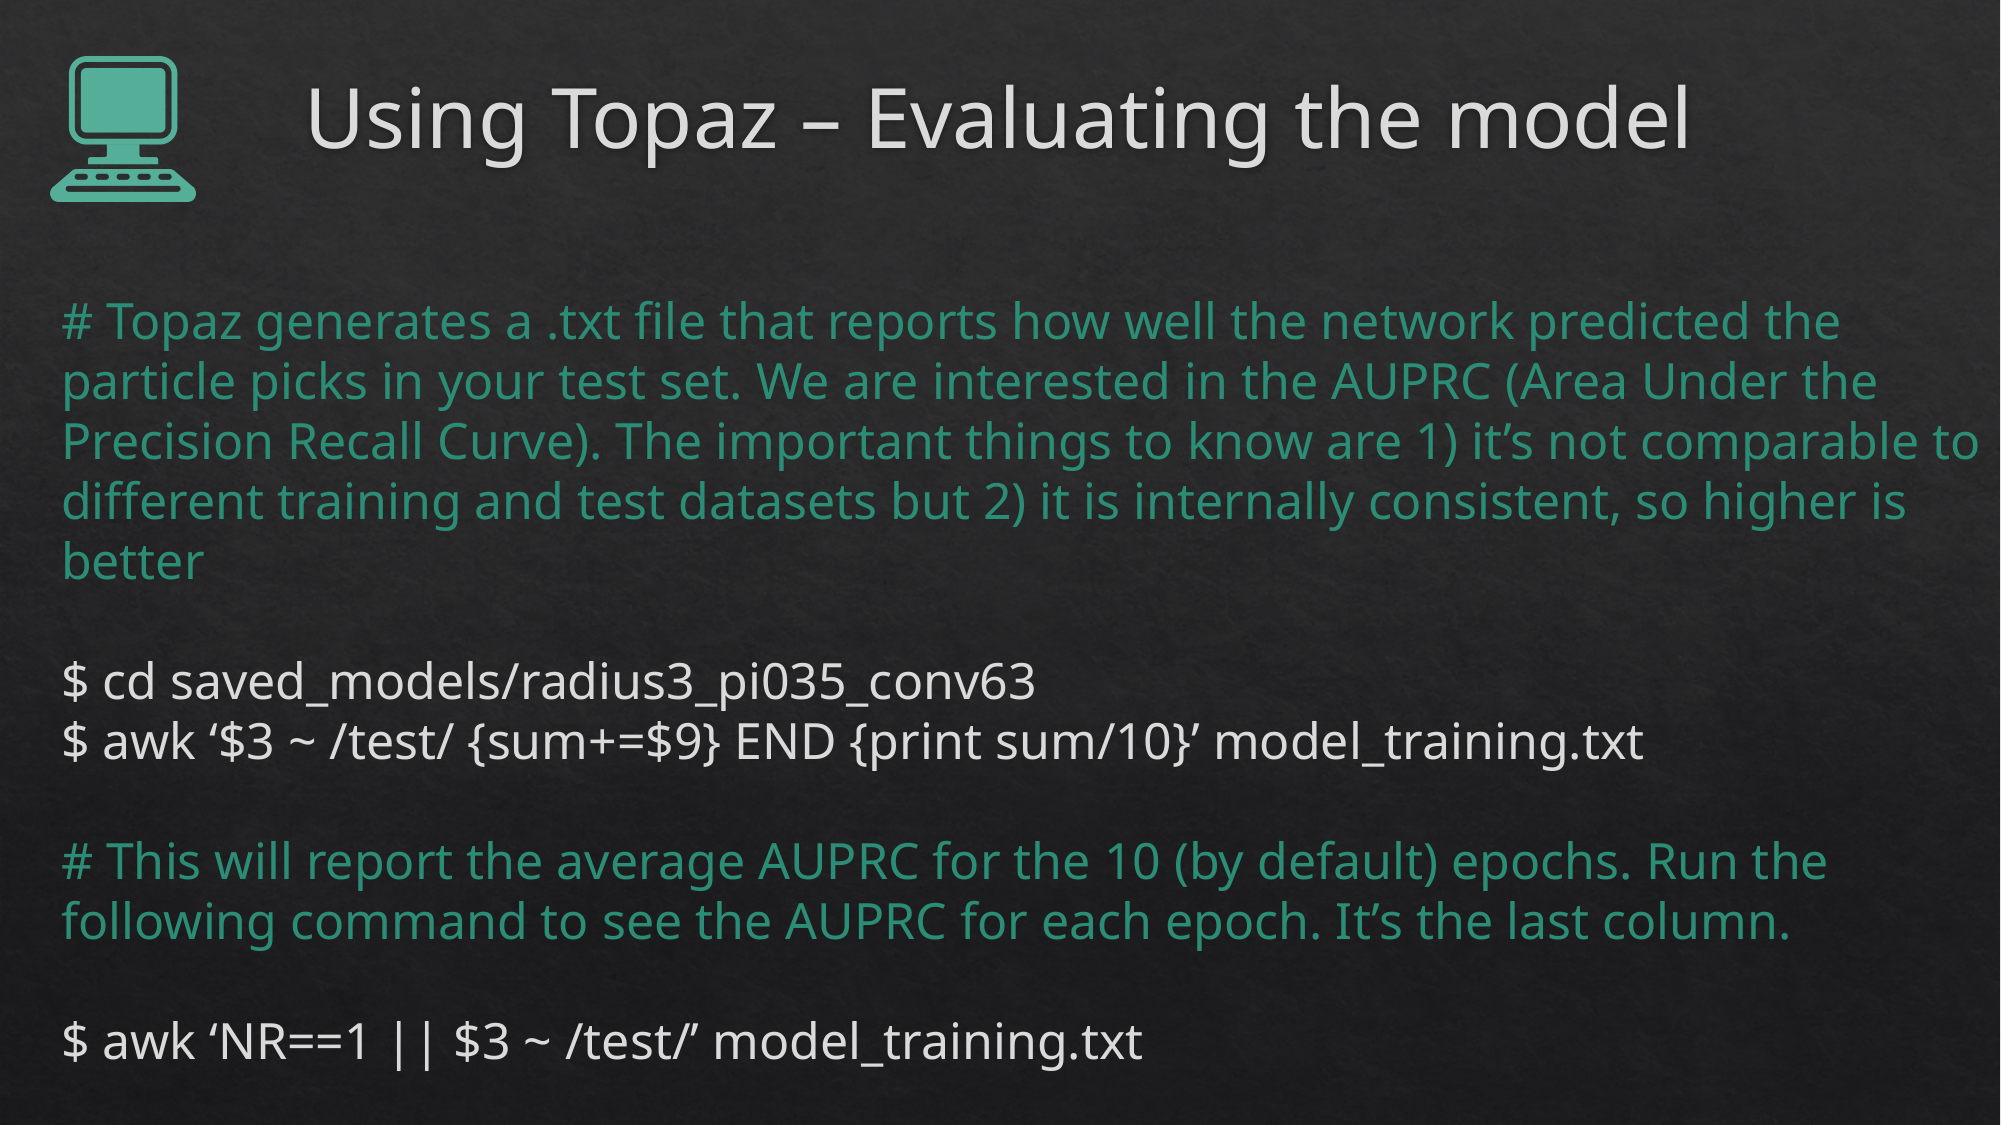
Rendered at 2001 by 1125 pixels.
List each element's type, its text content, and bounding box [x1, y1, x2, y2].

text_box # Topaz generates a .txt file that reports how well the network predicted the particle picks in your test set. We are interested in the AUPRC (Area Under the Precision Recall Curve). The important things to know are 1) it’s not comparable to different training and test datasets but 2) it is internally consistent, so higher is better $ cd saved_models/radius3_pi035_conv63 $ awk ‘$3 ~ /test/ {sum+=$9} END {print sum/10}’ model_training.txt # This will report the average AUPRC for the 10 (by default) epochs. Run the following command to see the AUPRC for each epoch. It’s the last column. $ awk ‘NR==1 || $3 ~ /test/’ model_training.txt [46, 282, 2000, 1077]
picture [49, 56, 196, 202]
title Using Topaz – Evaluating the model [149, 35, 1849, 195]
